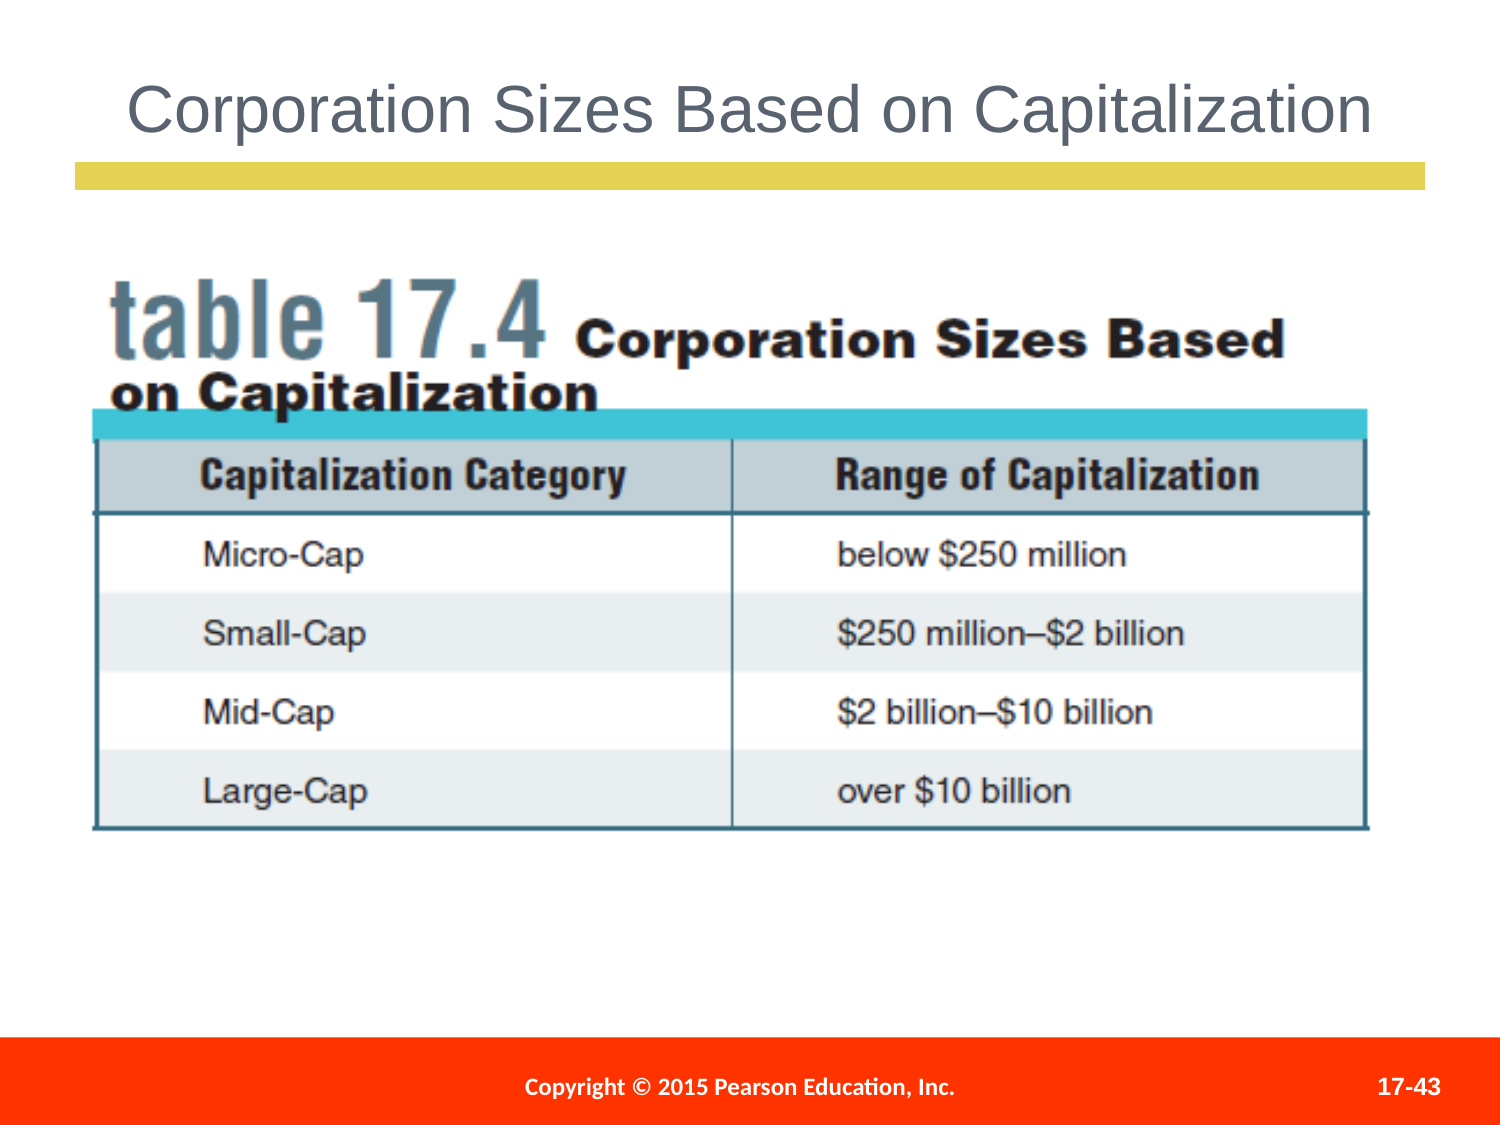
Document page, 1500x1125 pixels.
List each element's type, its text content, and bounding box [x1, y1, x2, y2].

title Corporation Sizes Based on Capitalization [74, 12, 1426, 201]
picture [48, 224, 1463, 938]
